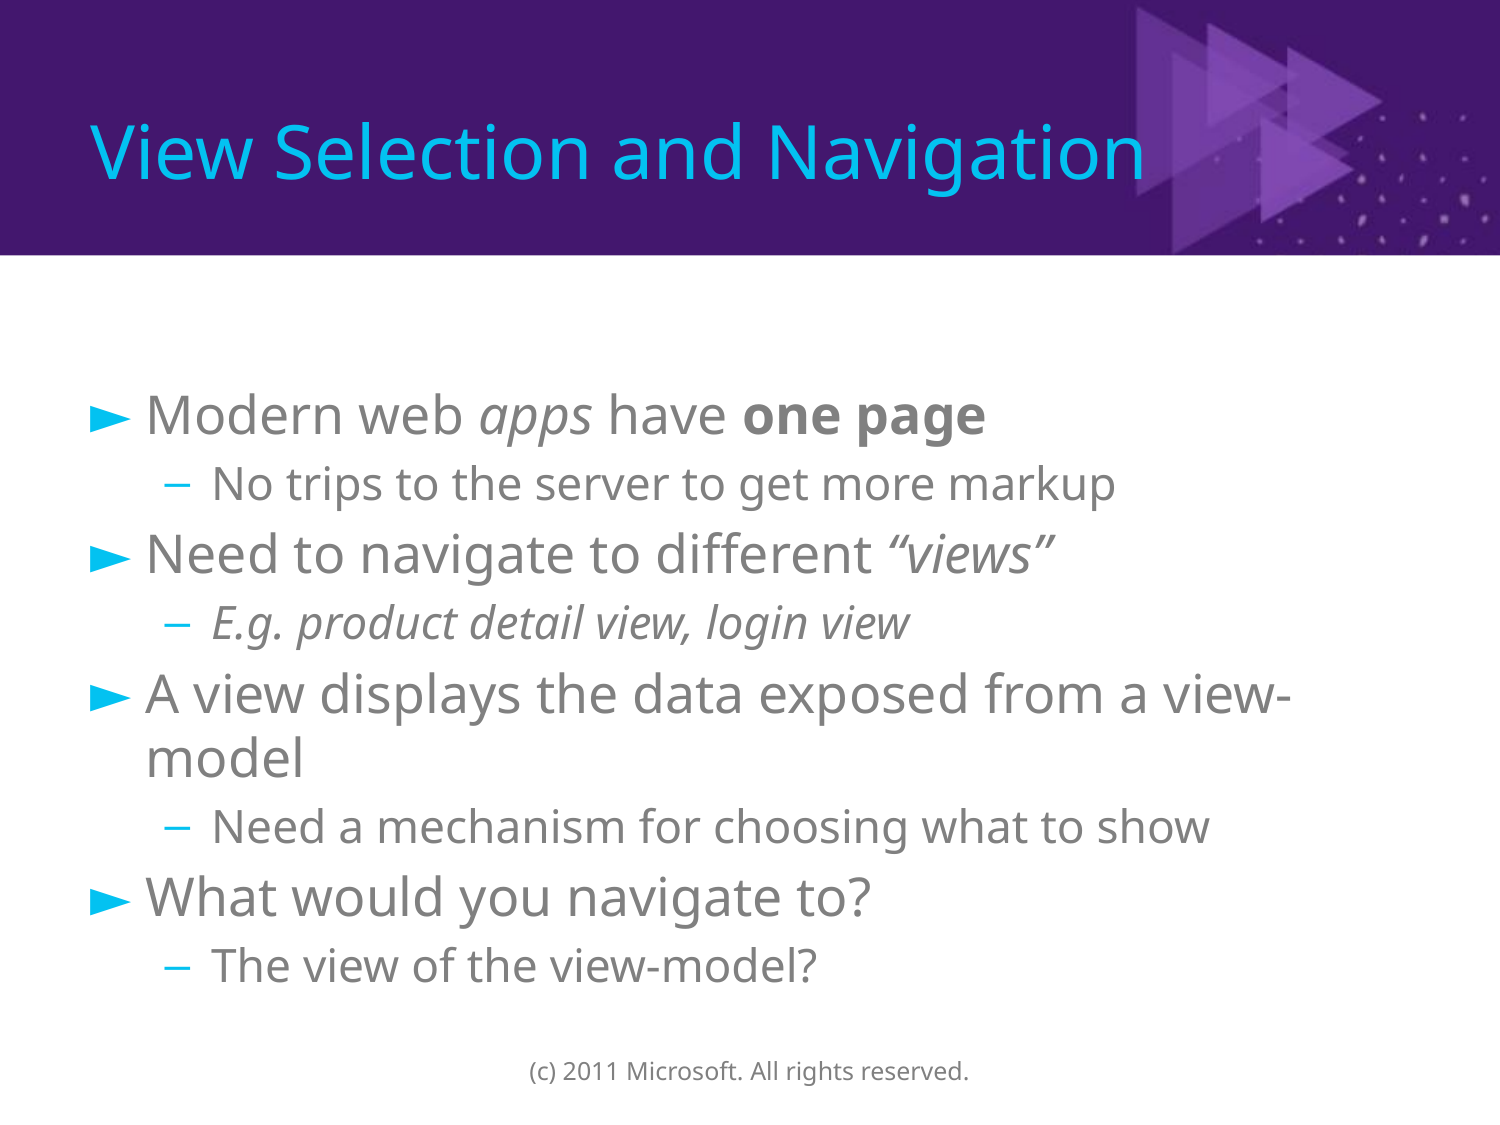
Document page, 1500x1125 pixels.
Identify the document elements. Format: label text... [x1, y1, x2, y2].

footer (c) 2011 Microsoft. All rights reserved. [512, 1042, 988, 1103]
list Modern web apps have one page No trips to the server to get more markup Need to navigate to different “views” E.g. product detail view, login view A view displays the data exposed from a view-model Need a mechanism for choosing what to show What would you navigate to? The view of the view-model? [75, 373, 1425, 1005]
picture [0, 0, 1500, 255]
title View Selection and Navigation [75, 56, 1425, 244]
